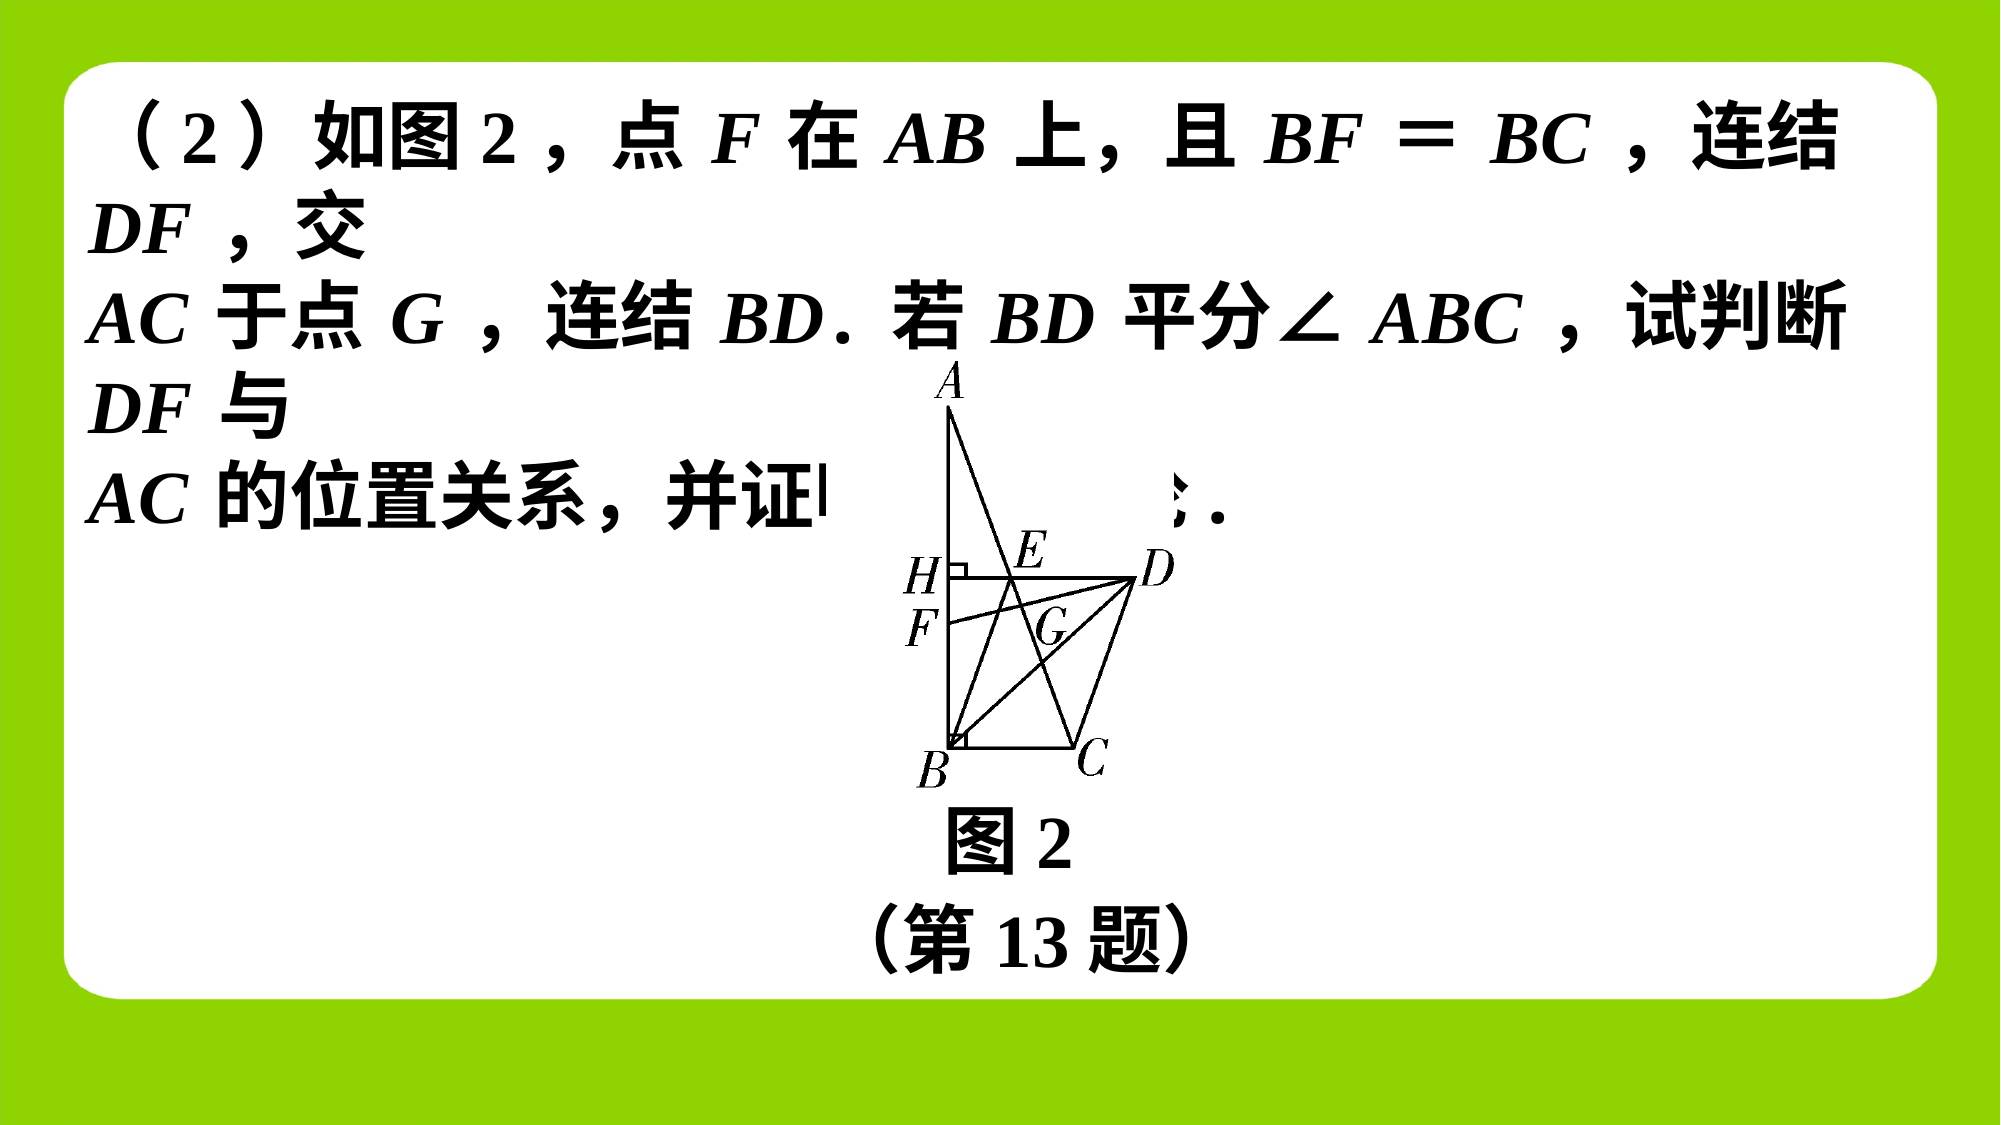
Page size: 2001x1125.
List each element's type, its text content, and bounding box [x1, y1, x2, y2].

text_box （第13题） [826, 892, 1207, 984]
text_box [826, 361, 1174, 885]
text_box （2）如图2，点F在AB上，且BF＝BC，连结DF，交 AC于点G，连结BD. 若BD平分∠ABC，试判断DF与 AC的位置关系，并证明你的结论. [88, 88, 1974, 362]
picture [0, 0, 2001, 1125]
